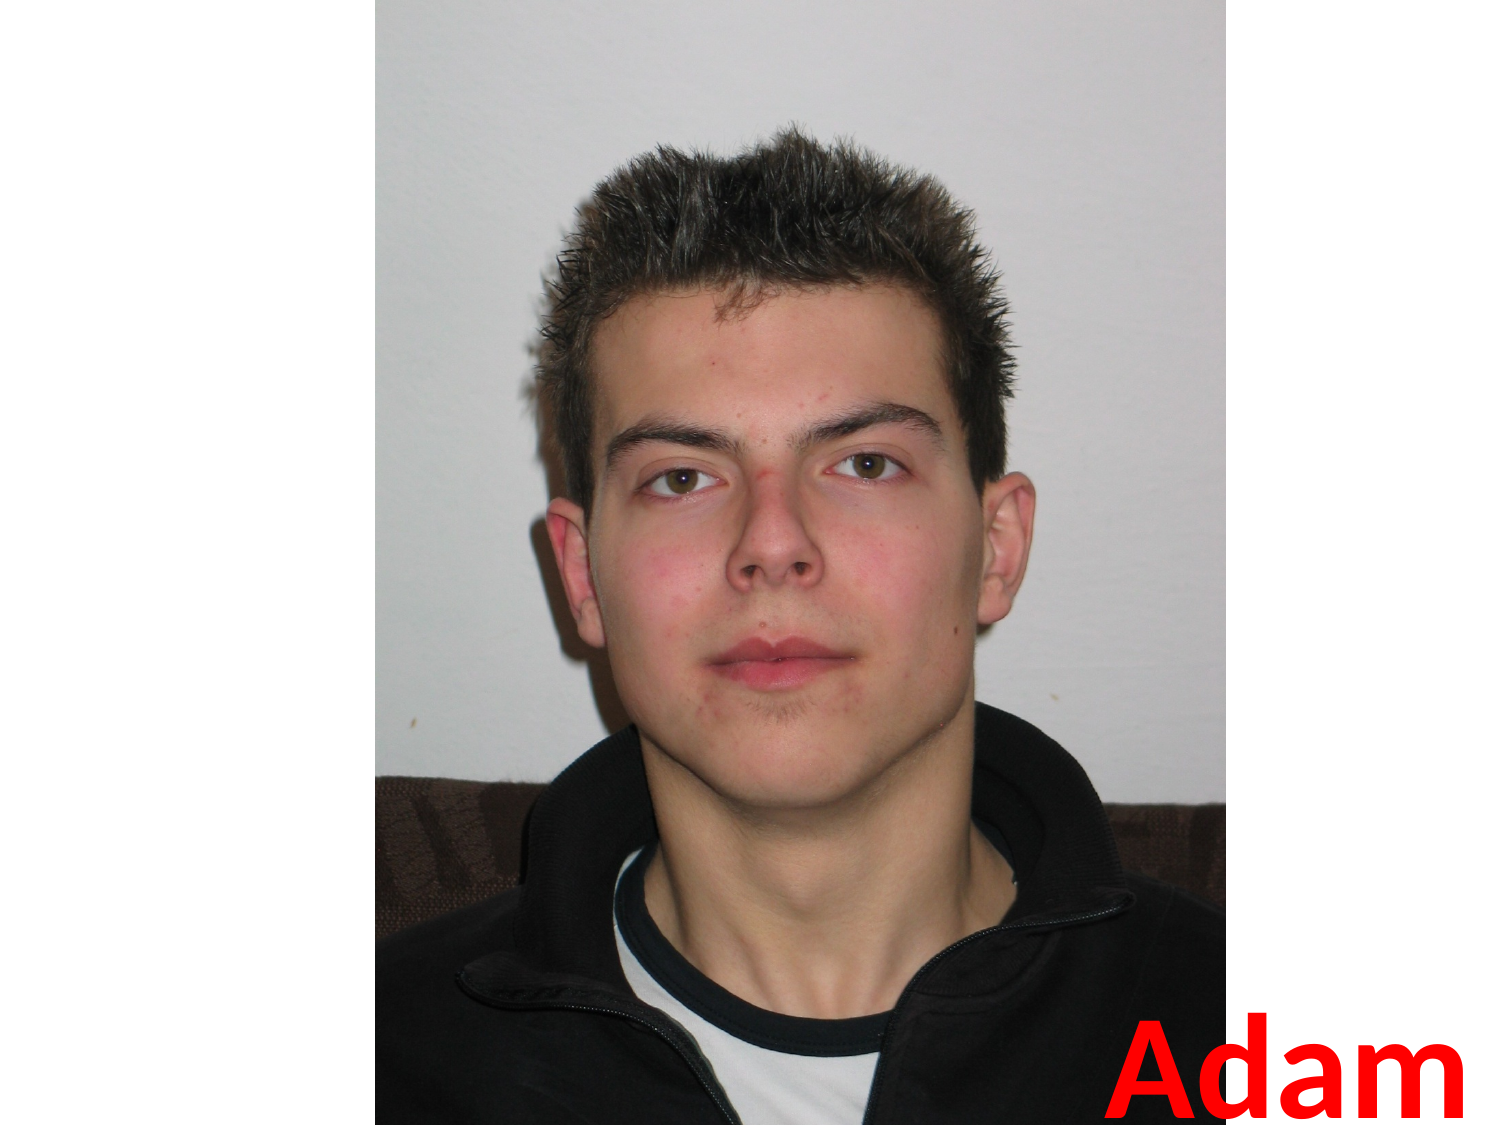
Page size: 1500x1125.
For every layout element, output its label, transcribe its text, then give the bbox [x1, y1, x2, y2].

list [374, 0, 1226, 1125]
text_box Adam [1229, 960, 1500, 1125]
